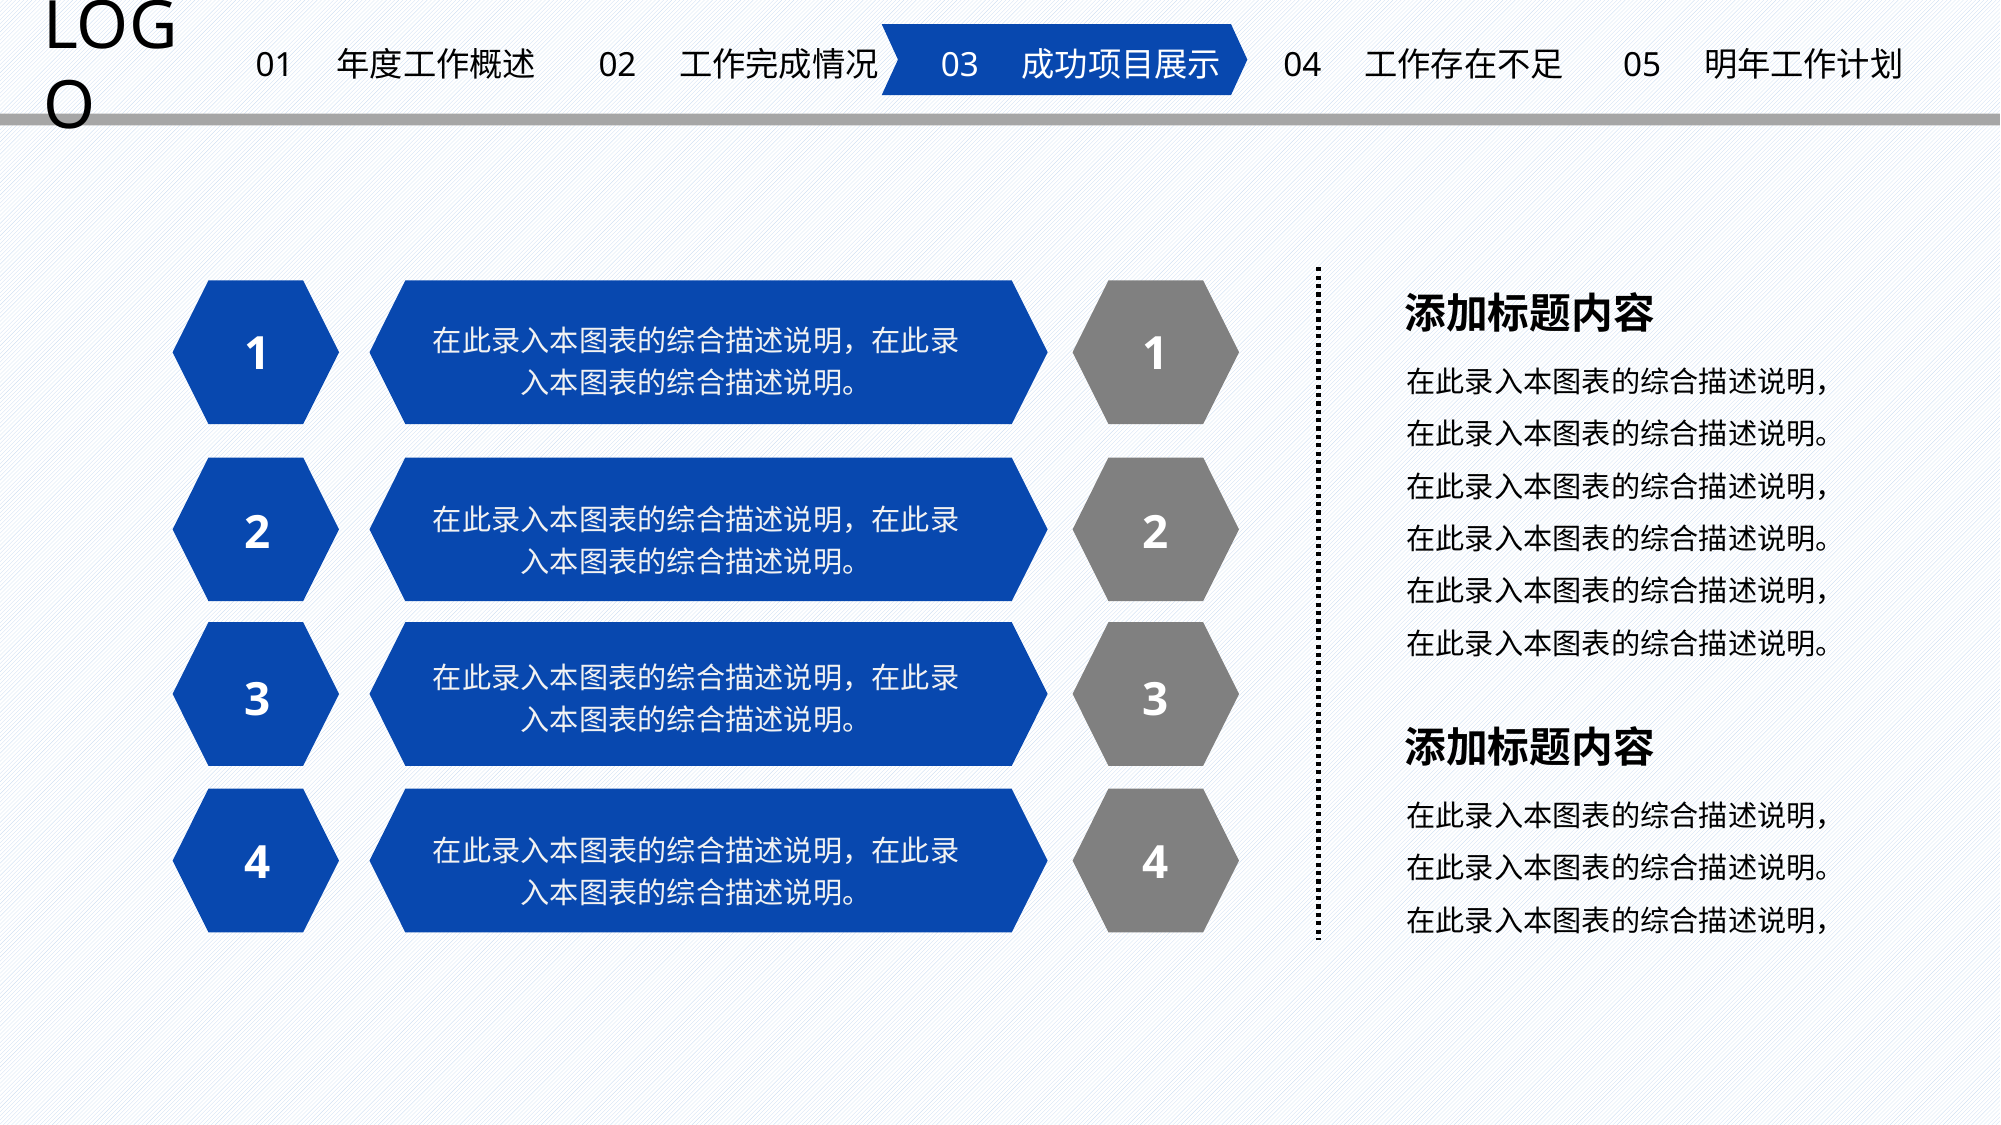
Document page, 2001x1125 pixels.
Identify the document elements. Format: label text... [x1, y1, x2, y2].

text_box [881, 24, 1248, 96]
text_box 3 [225, 662, 289, 733]
text_box 在此录入本图表的综合描述说明，在此录入本图表的综合描述说明。 [408, 307, 984, 407]
text_box 4 [225, 824, 289, 895]
text_box 1 [229, 316, 286, 387]
text_box 3 [1123, 662, 1187, 733]
text_box 添加标题内容 [1389, 278, 1670, 344]
text_box 在此录入本图表的综合描述说明，在此录入本图表的综合描述说明。在此录入本图表的综合描述说明， [1389, 772, 1863, 945]
text_box 在此录入本图表的综合描述说明，在此录入本图表的综合描述说明。 [408, 486, 984, 586]
text_box [369, 280, 1048, 425]
text_box [369, 622, 1048, 766]
text_box 05 明年工作计划 [1623, 42, 1922, 83]
text_box [369, 457, 1048, 602]
text_box 在此录入本图表的综合描述说明，在此录入本图表的综合描述说明。 [408, 645, 984, 744]
text_box 在此录入本图表的综合描述说明，在此录入本图表的综合描述说明。在此录入本图表的综合描述说明，在此录入本图表的综合描述说明。 在此录入本图表的综合描述说明，在此录入本图表的综合描述说明。 [1389, 337, 1863, 668]
text_box [1072, 280, 1240, 425]
text_box 04 工作存在不足 [1283, 42, 1582, 83]
text_box [172, 622, 340, 766]
text_box 1 [1127, 316, 1184, 387]
text_box [1072, 622, 1240, 766]
text_box [172, 457, 340, 602]
text_box [209, 113, 2000, 126]
text_box 2 [229, 495, 286, 566]
text_box [1072, 788, 1240, 933]
text_box [369, 788, 1048, 933]
text_box 2 [1127, 495, 1184, 566]
text_box [0, 113, 43, 126]
text_box 4 [1123, 824, 1187, 895]
text_box 01 年度工作概述 [255, 42, 554, 83]
text_box [1072, 457, 1240, 602]
text_box LOGO [43, 0, 209, 142]
text_box 02 工作完成情况 [598, 42, 897, 83]
text_box 在此录入本图表的综合描述说明，在此录入本图表的综合描述说明。 [408, 817, 984, 917]
text_box [172, 280, 340, 425]
text_box 添加标题内容 [1389, 713, 1670, 778]
text_box 03 成功项目展示 [940, 42, 1239, 83]
text_box [172, 788, 340, 933]
